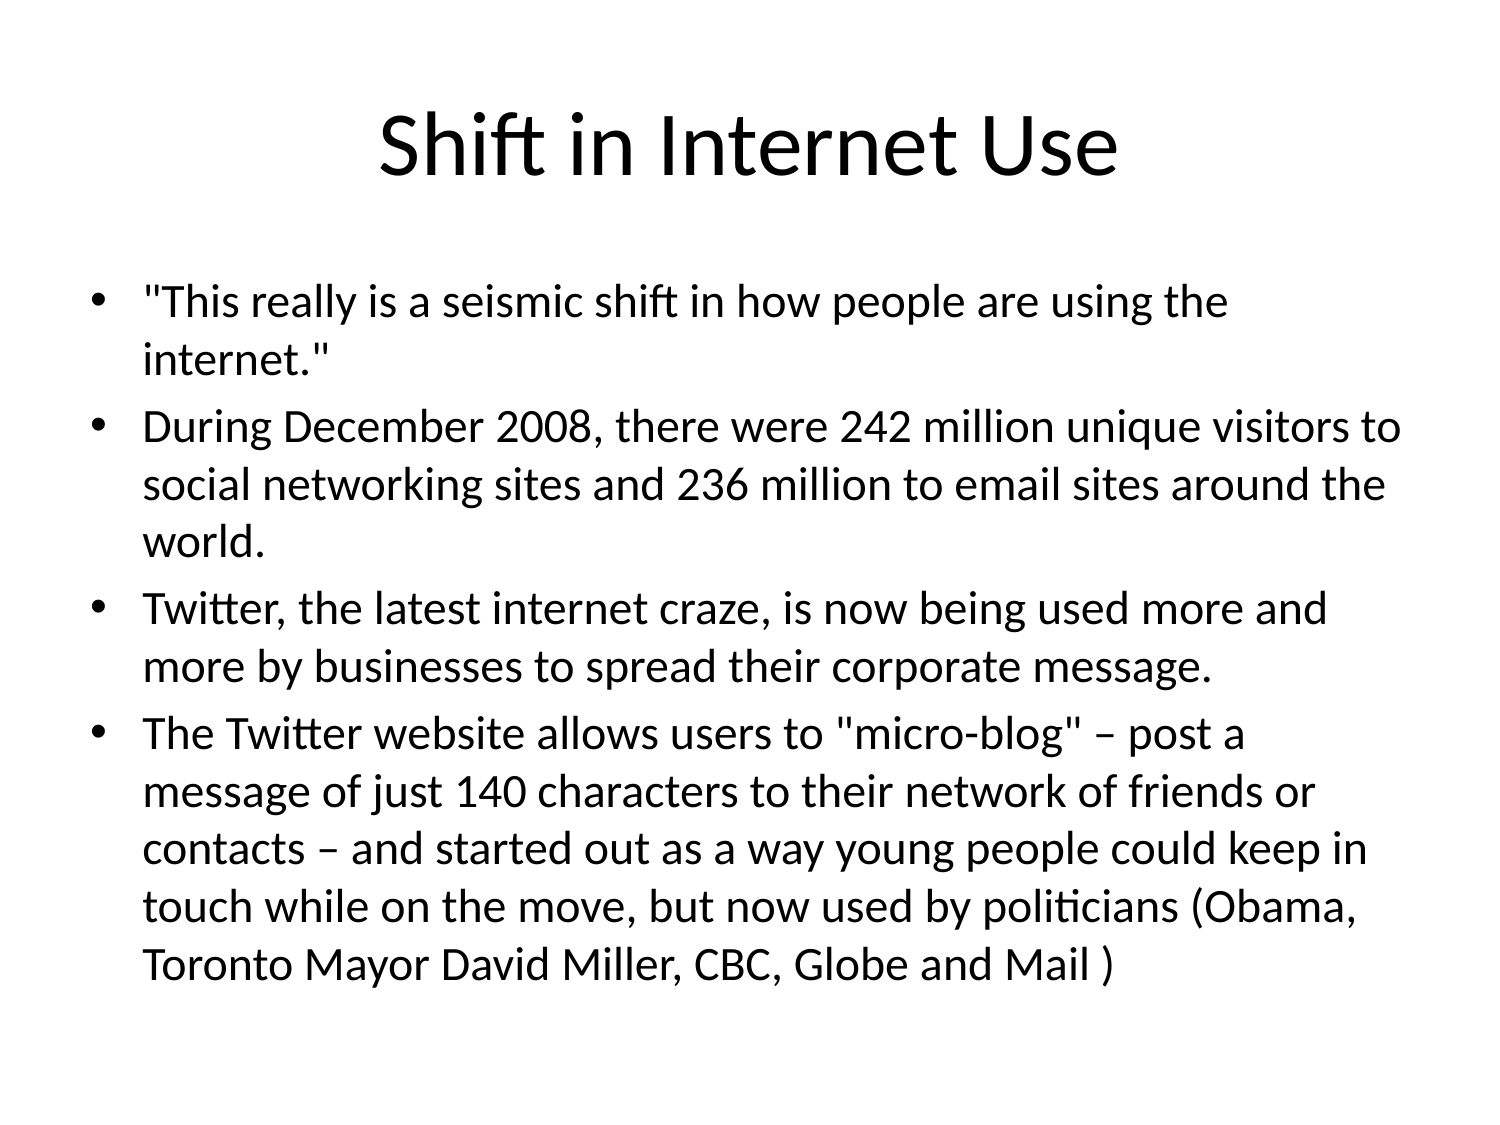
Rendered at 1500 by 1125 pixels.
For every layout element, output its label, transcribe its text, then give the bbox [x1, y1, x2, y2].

title Shift in Internet Use [75, 45, 1425, 233]
list "This really is a seismic shift in how people are using the internet." During December 2008, there were 242 million unique visitors to social networking sites and 236 million to email sites around the world. Twitter, the latest internet craze, is now being used more and more by businesses to spread their corporate message. The Twitter website allows users to "micro-blog" – post a message of just 140 characters to their network of friends or contacts – and started out as a way young people could keep in touch while on the move, but now used by politicians (Obama, Toronto Mayor David Miller, CBC, Globe and Mail ) [75, 262, 1425, 1005]
